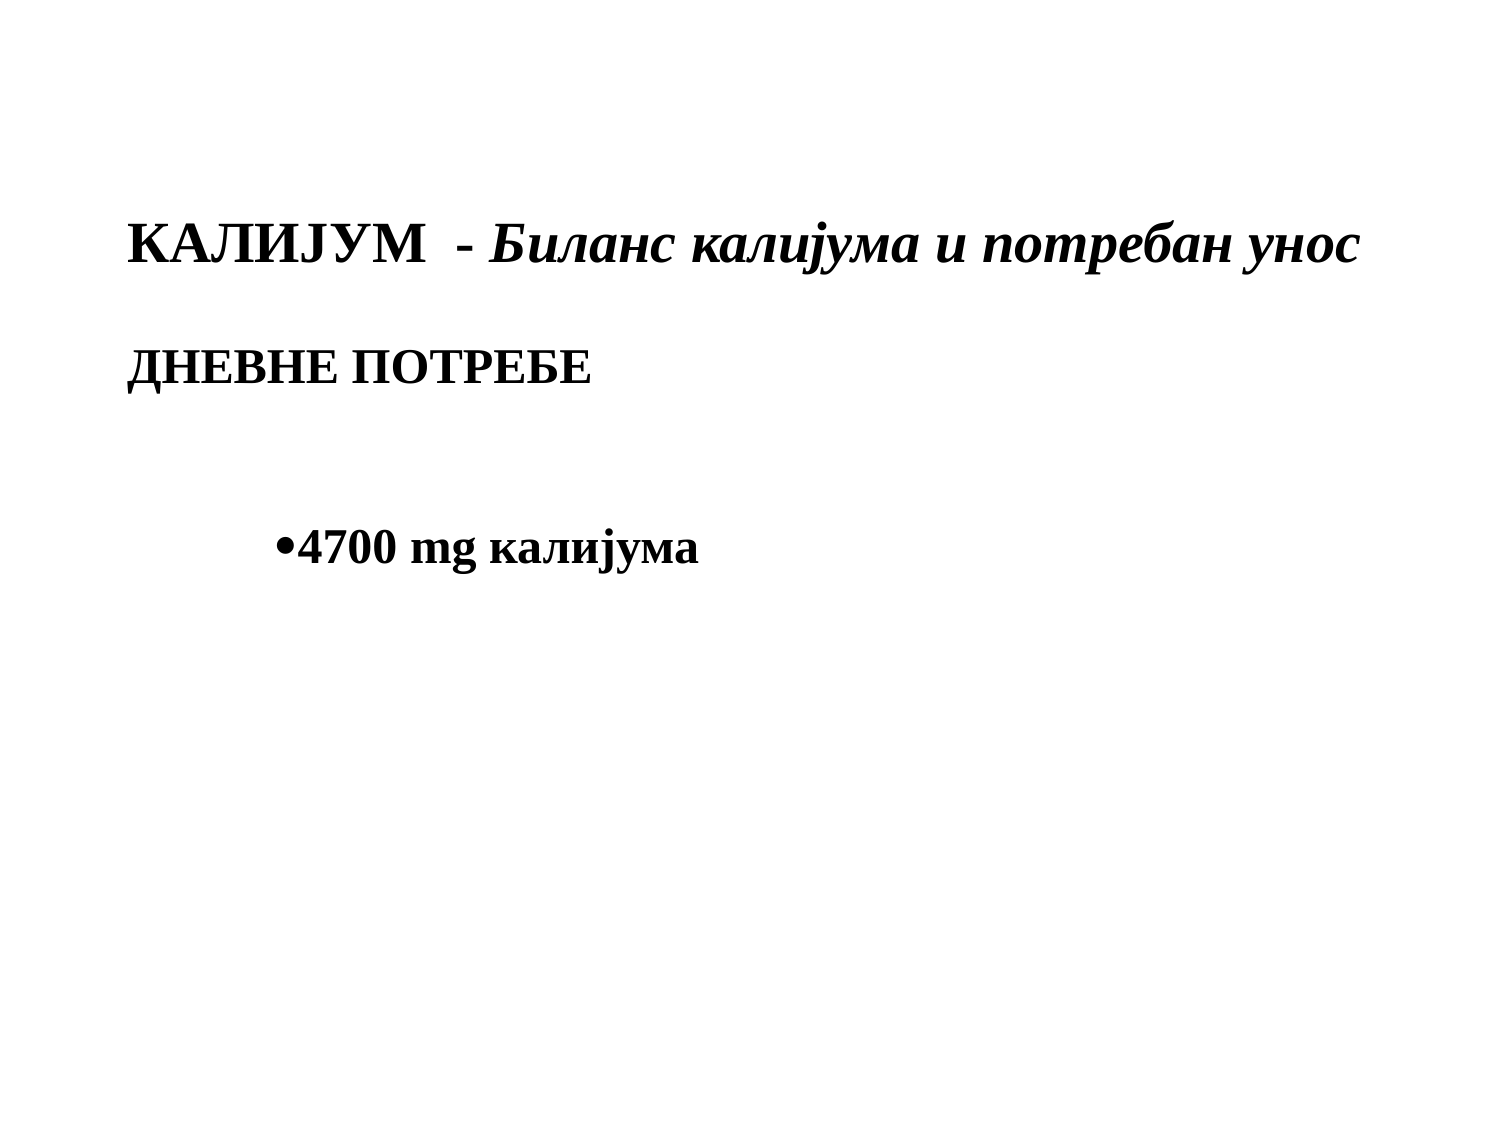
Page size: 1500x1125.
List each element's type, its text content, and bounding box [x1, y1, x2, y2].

text_box КАЛИЈУМ - Биланс калијума и потребан унос ДНЕВНЕ ПОТРЕБЕ ·4700 mg калијума [112, 196, 1438, 642]
